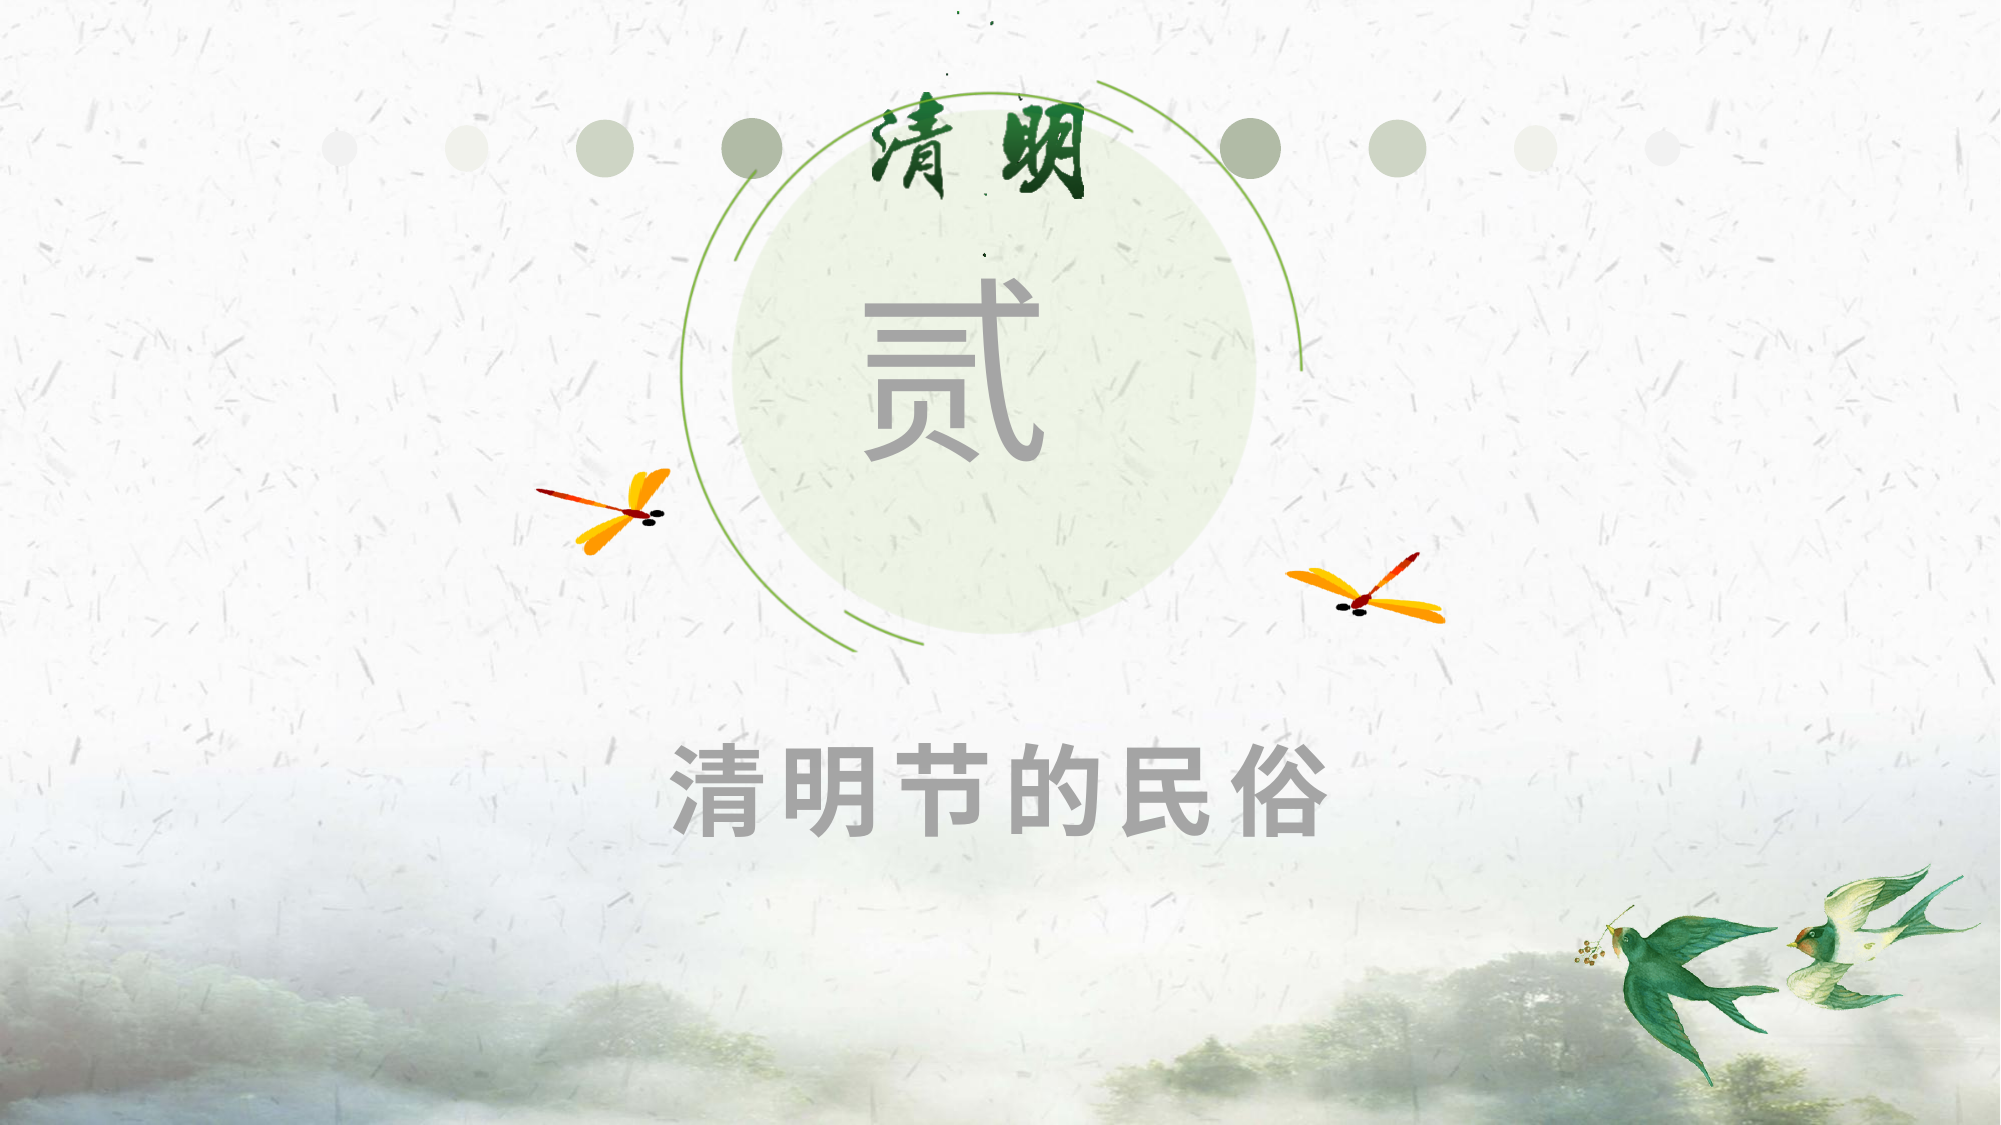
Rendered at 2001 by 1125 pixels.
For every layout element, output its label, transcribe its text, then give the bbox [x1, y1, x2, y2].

picture [0, 0, 2001, 1125]
text_box 清明节的民俗 [652, 768, 1489, 856]
